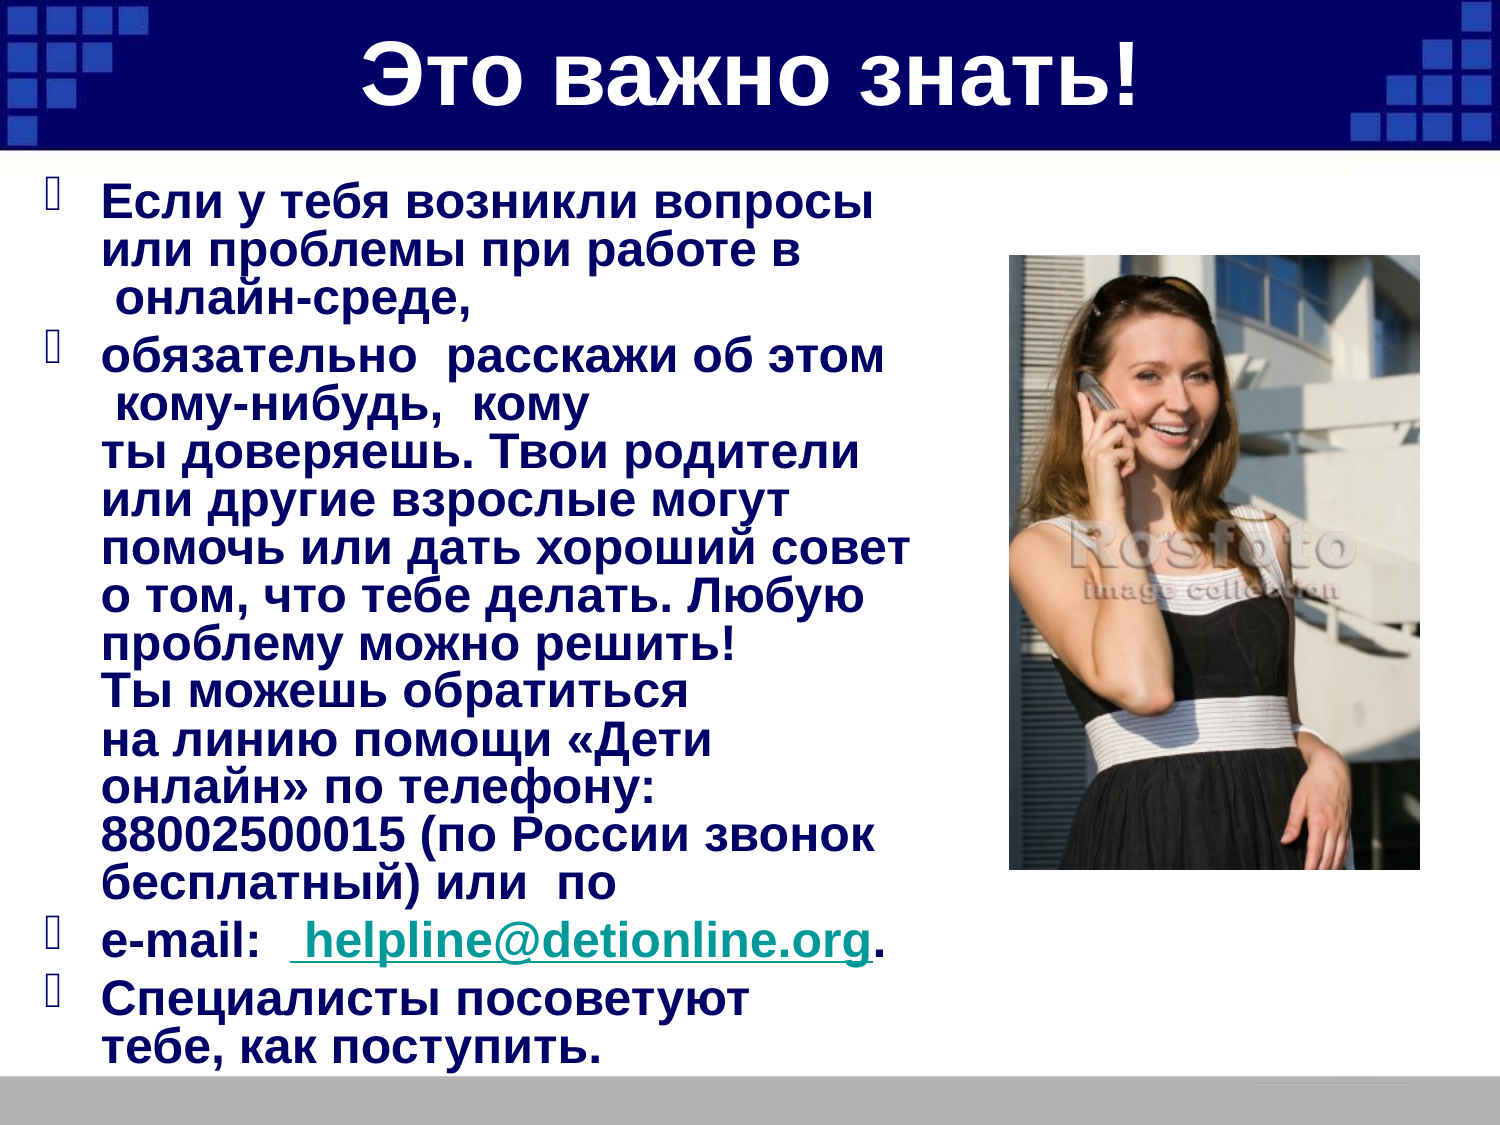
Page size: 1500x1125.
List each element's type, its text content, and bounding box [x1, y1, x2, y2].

list Если у тебя возникли вопросы или проблемы при работе в онлайн-среде, обязательно расскажи об этом кому-нибудь, кому ты доверяешь. Твои родители или другие взрослые могут помочь или дать хороший совет о том, что тебе делать. Любую проблему можно решить! Ты можешь обратиться на линию помощи «Дети онлайн» по телефону: 88002500015 (по России звонок бесплатный) или по e-mail: helpline@detionline.org. Специалисты посоветуют тебе, как поступить. [29, 172, 951, 1048]
picture [0, 0, 1500, 1125]
title Это важно знать! [76, 0, 1428, 138]
